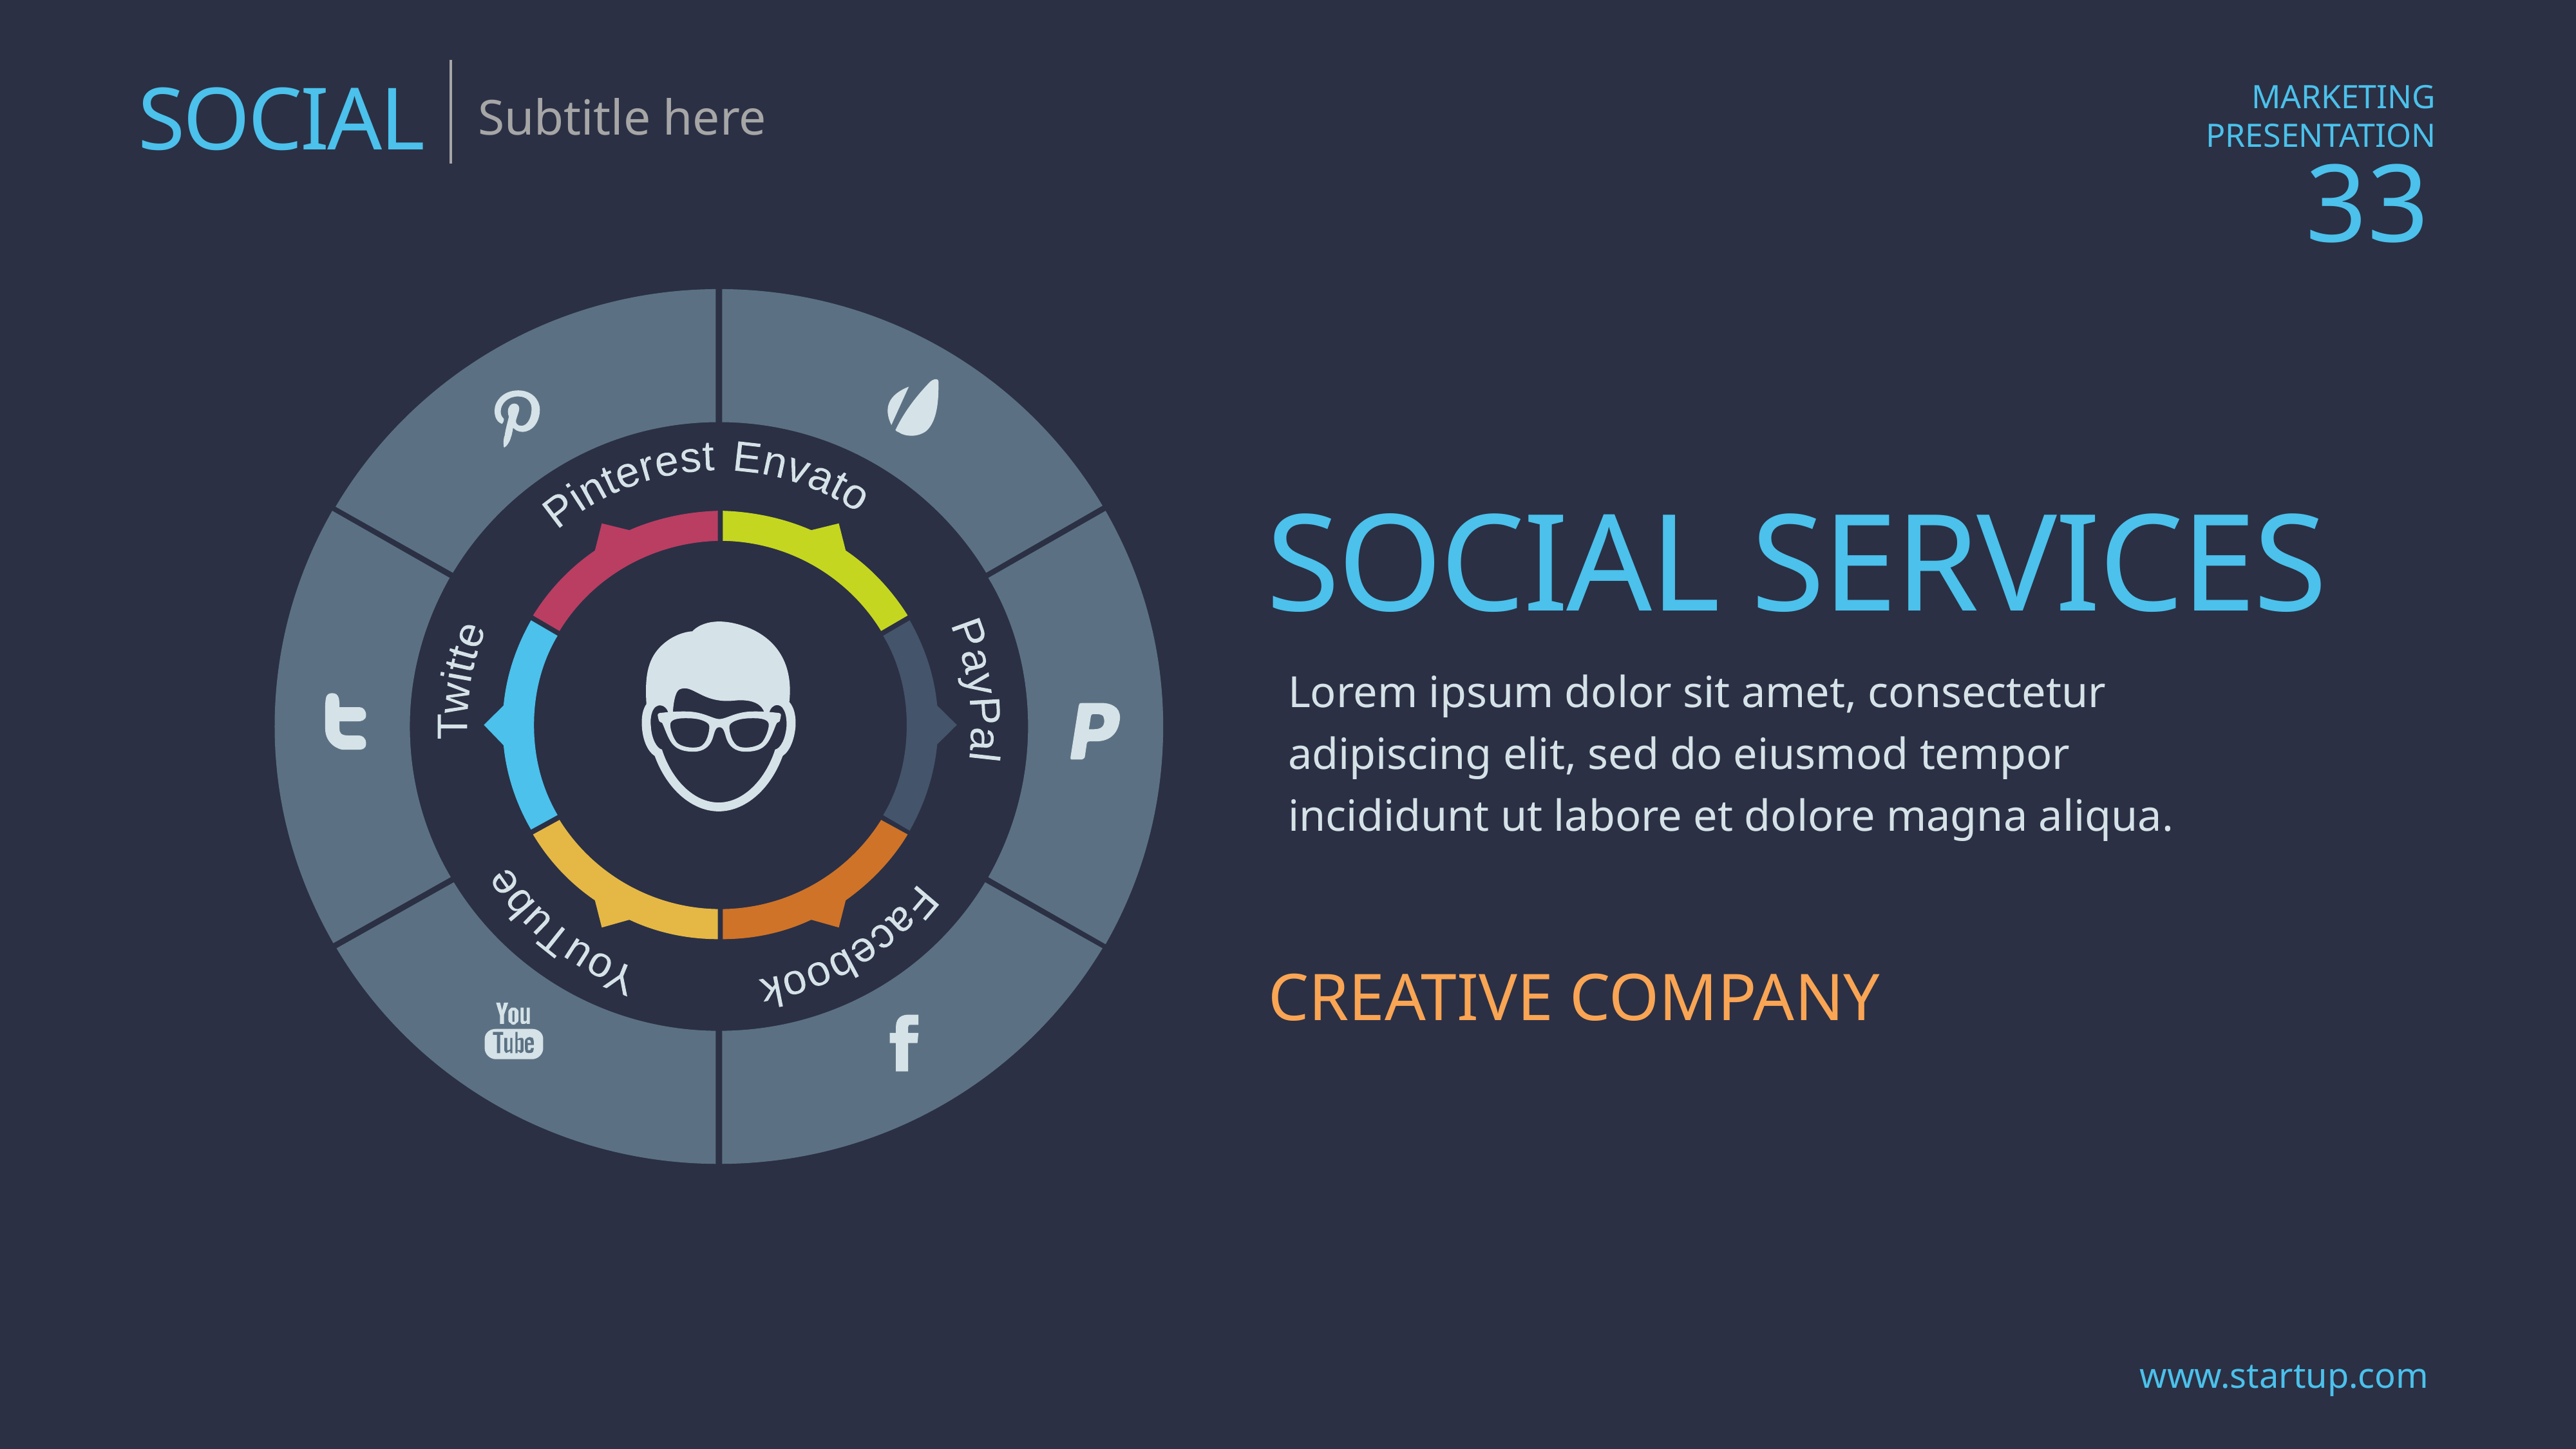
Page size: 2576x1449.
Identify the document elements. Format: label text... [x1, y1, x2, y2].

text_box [274, 289, 1164, 1164]
text_box SOCIAL SERVICES [1266, 476, 2328, 638]
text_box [883, 377, 939, 437]
text_box SOCIAL [138, 63, 426, 167]
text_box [484, 511, 957, 940]
text_box Lorem ipsum dolor sit amet, consectetur adipiscing elit, sed do eiusmod tempor incididunt ut labore et dolore magna aliqua. [1287, 654, 2203, 840]
text_box Subtitle here [468, 81, 777, 149]
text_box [484, 1002, 544, 1059]
text_box CREATIVE COMPANY [1268, 955, 1881, 1034]
